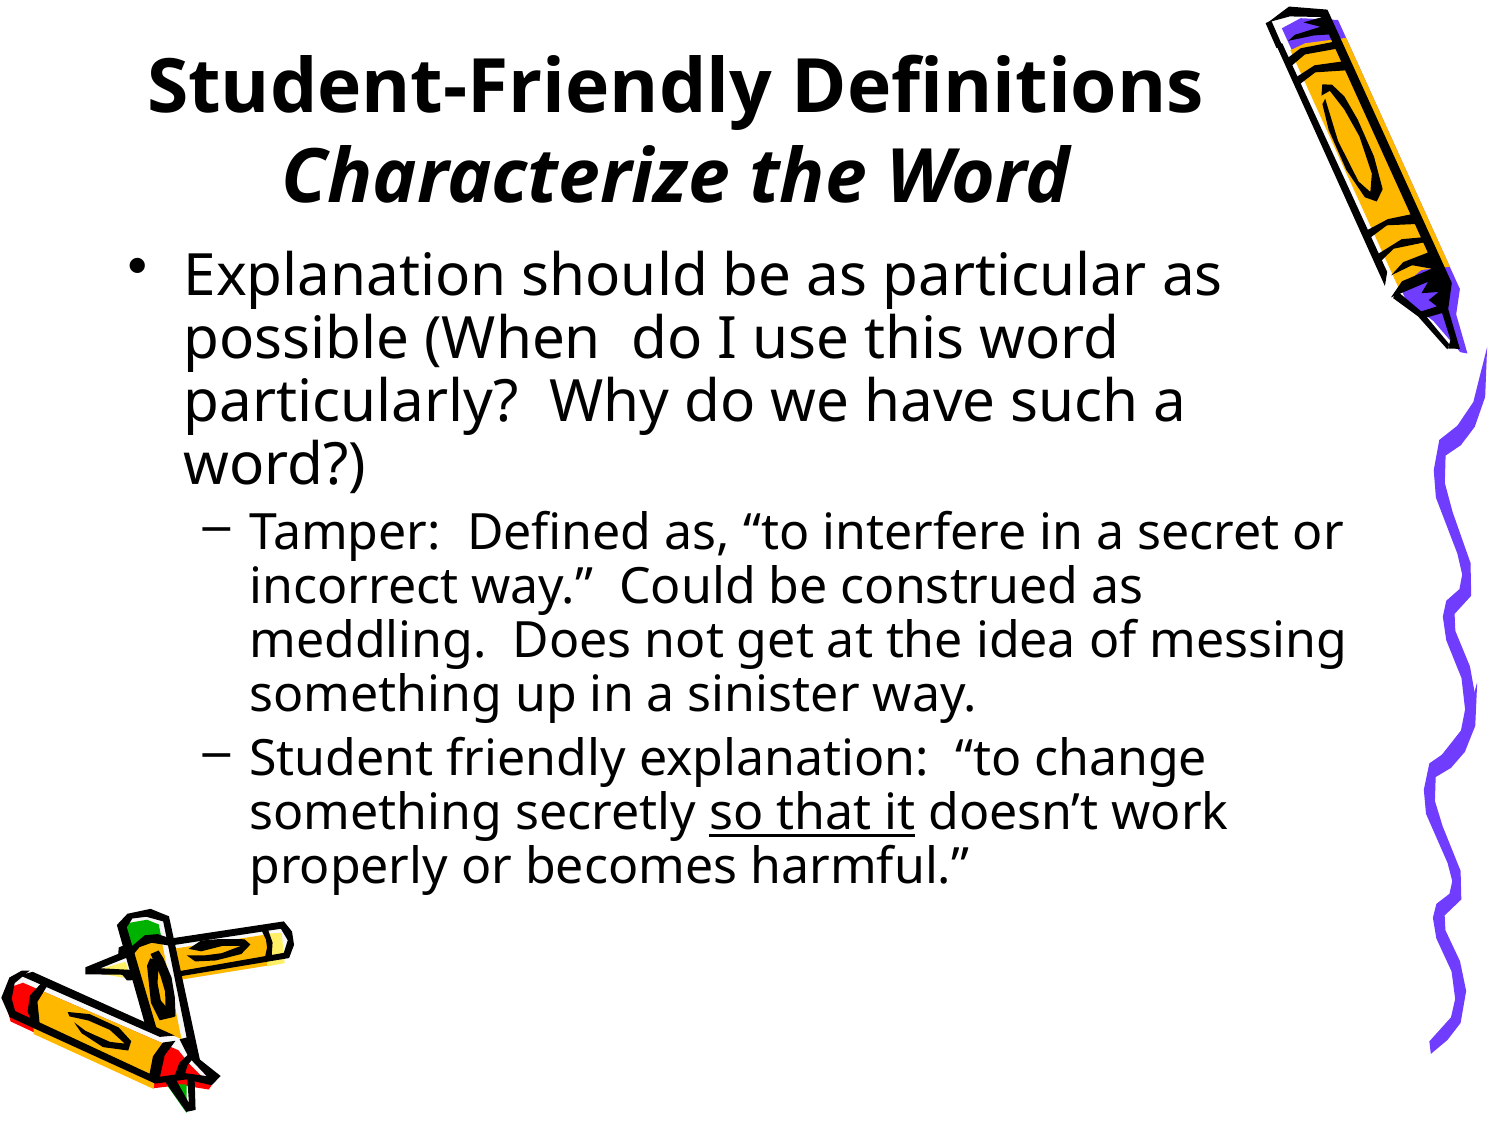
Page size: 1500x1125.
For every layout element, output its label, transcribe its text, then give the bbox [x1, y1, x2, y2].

list Explanation should be as particular as possible (When do I use this word particularly? Why do we have such a word?) Tamper: Defined as, “to interfere in a secret or incorrect way.” Could be construed as meddling. Does not get at the idea of messing something up in a sinister way. Student friendly explanation: “to change something secretly so that it doesn’t work properly or becomes harmful.” [112, 237, 1376, 901]
title Student-Friendly Definitions Characterize the Word [112, 24, 1240, 226]
